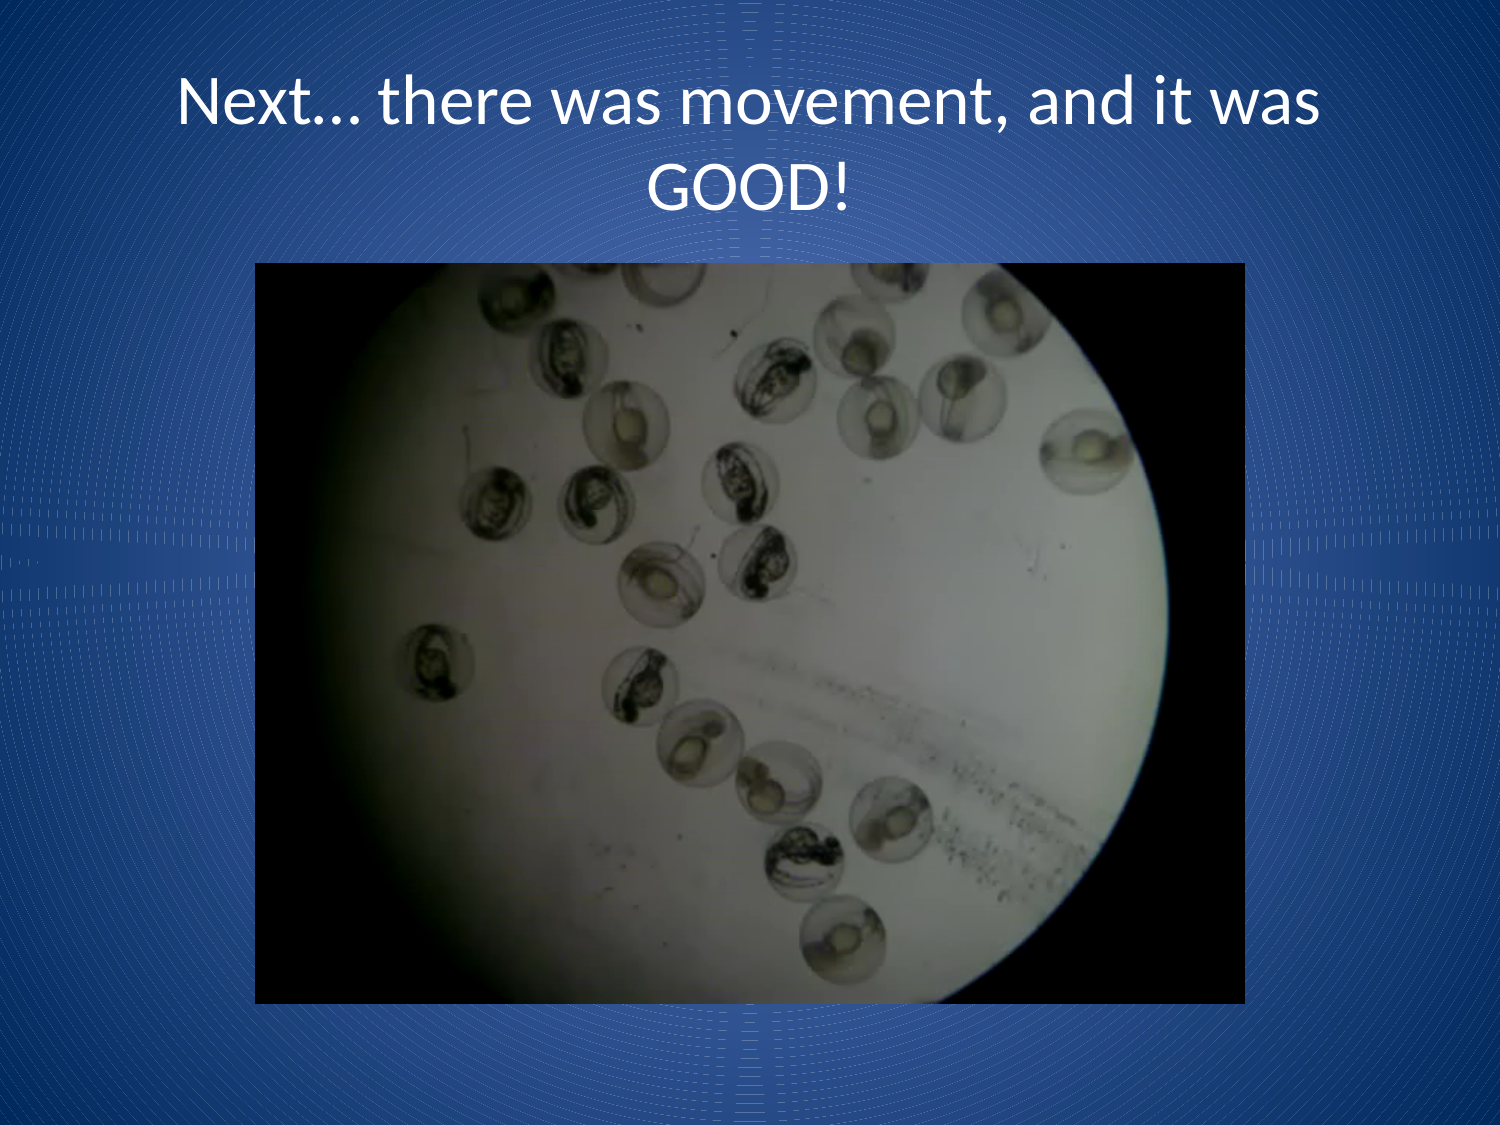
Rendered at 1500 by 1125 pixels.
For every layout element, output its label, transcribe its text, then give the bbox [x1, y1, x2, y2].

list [254, 262, 1246, 1006]
title Next… there was movement, and it was GOOD! [75, 45, 1425, 233]
